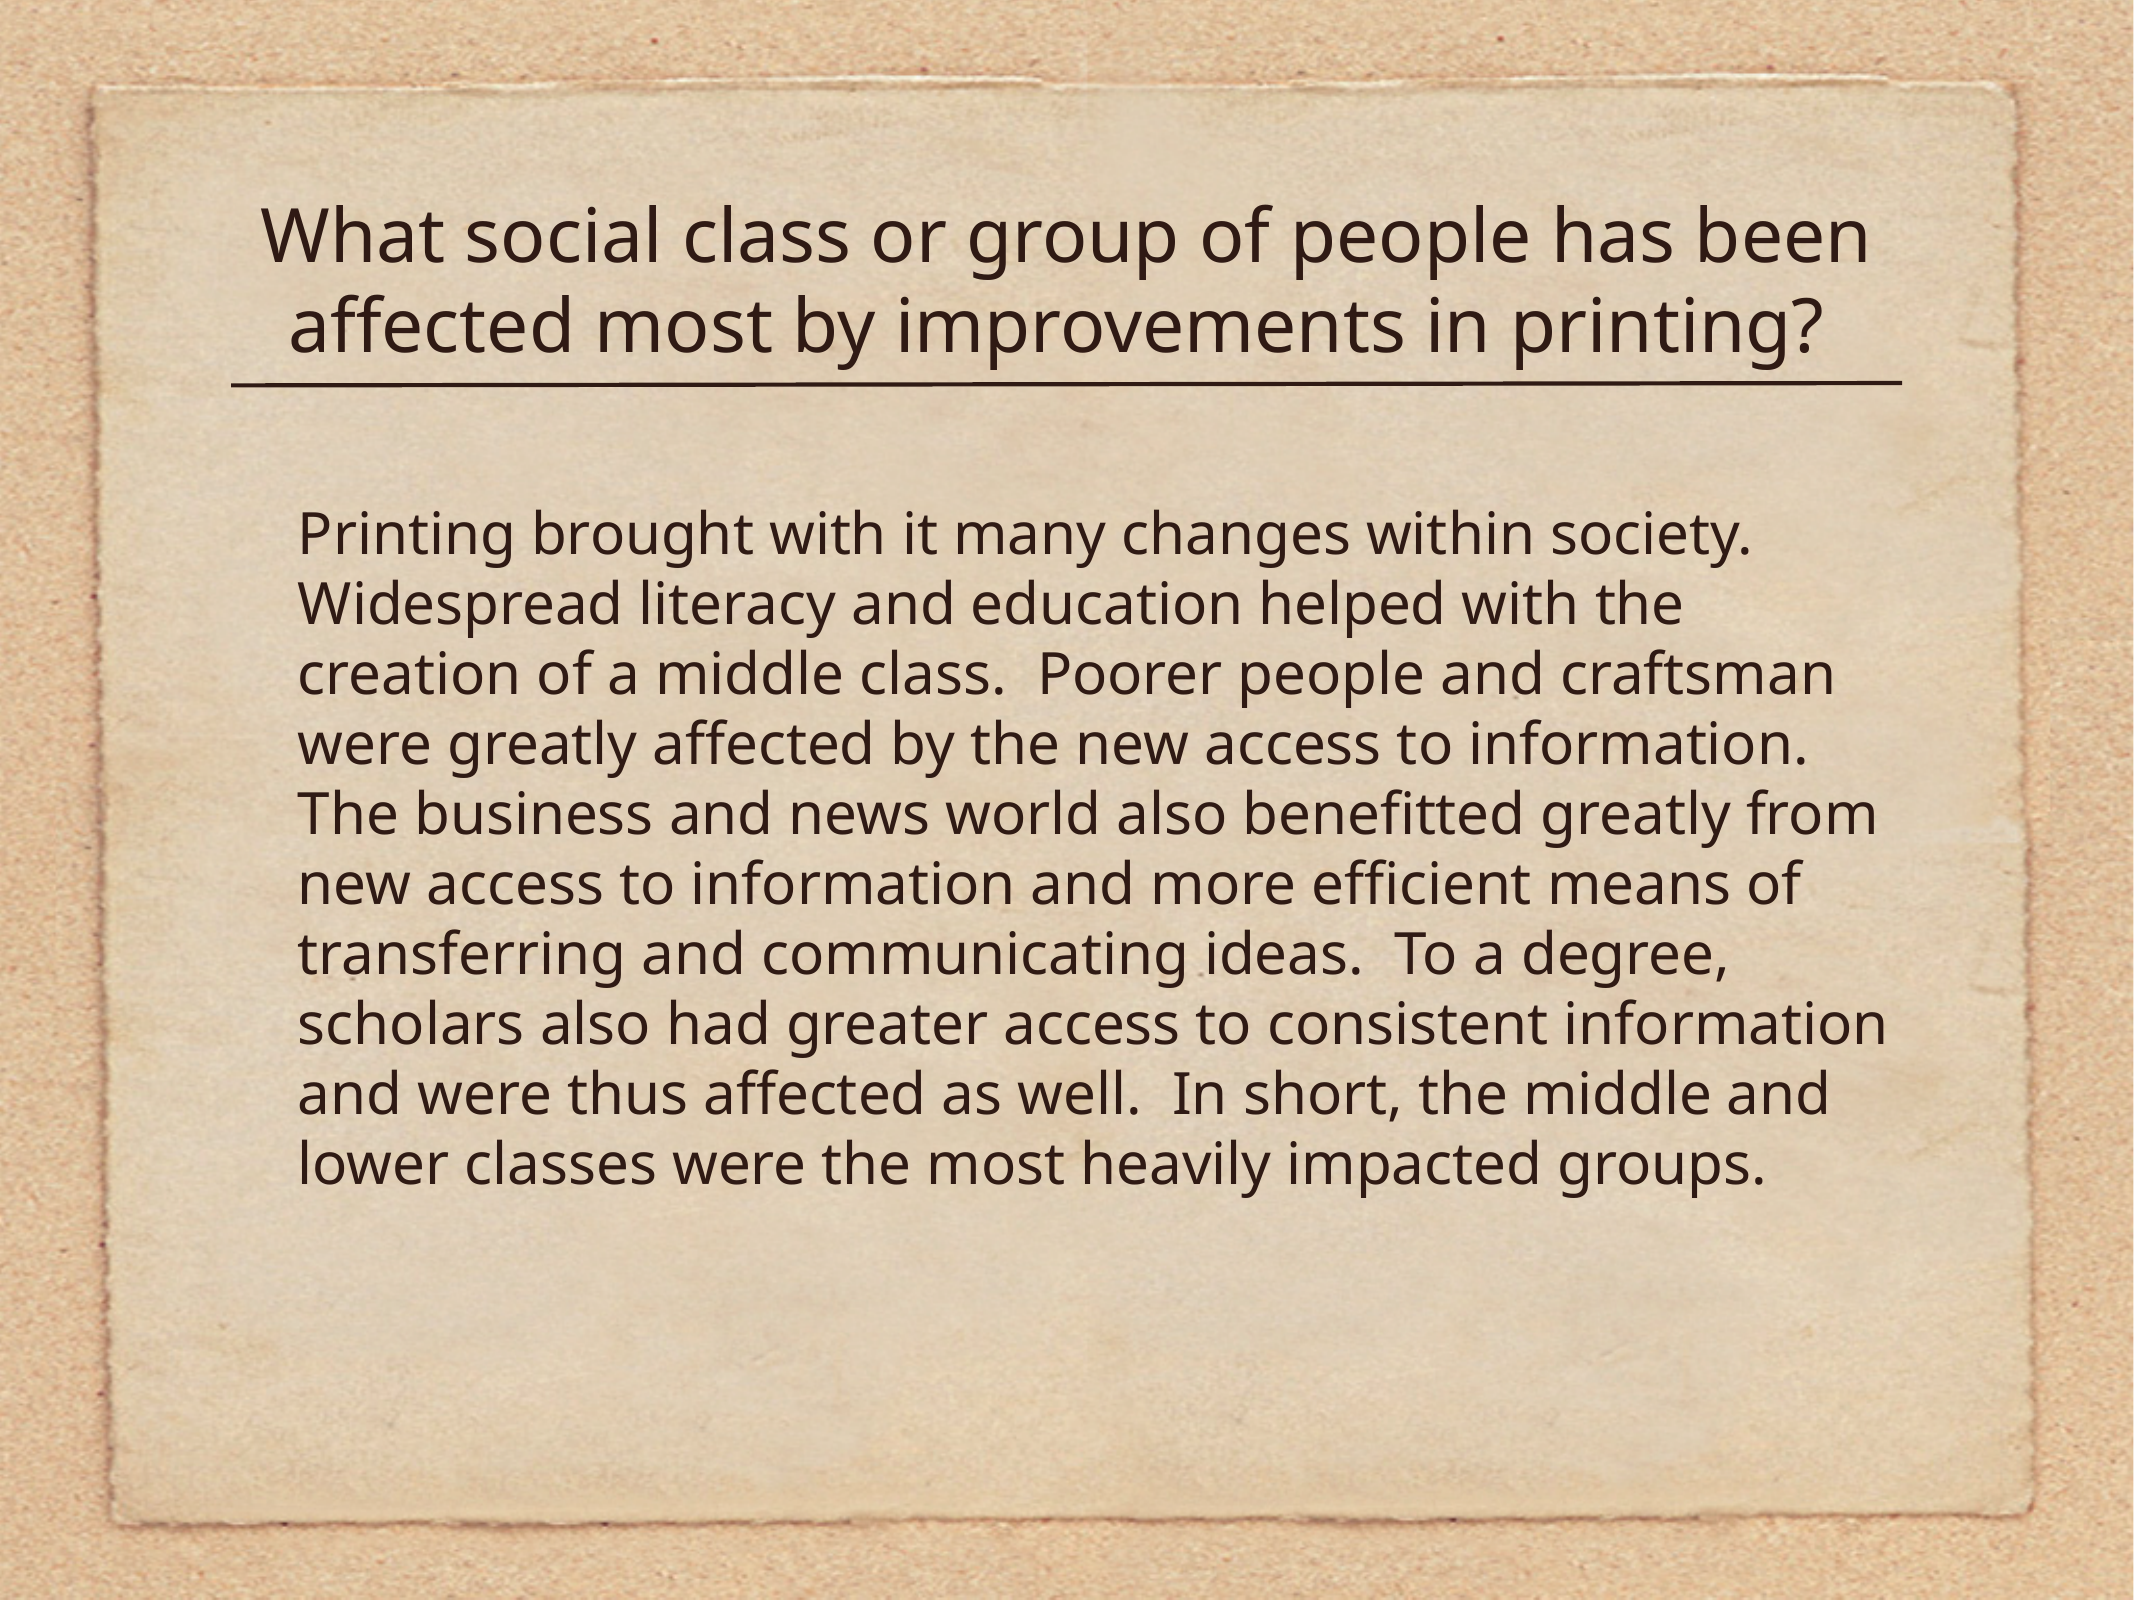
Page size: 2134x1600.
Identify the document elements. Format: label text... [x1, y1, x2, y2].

text_box Printing brought with it many changes within society. Widespread literacy and education helped with the creation of a middle class. Poorer people and craftsman were greatly affected by the new access to information. The business and news world also benefitted greatly from new access to information and more efficient means of transferring and communicating ideas. To a degree, scholars also had greater access to consistent information and were thus affected as well. In short, the middle and lower classes were the most heavily impacted groups. [241, 662, 1913, 1030]
picture [0, 0, 2134, 1600]
title What social class or group of people has been affected most by improvements in printing? [207, 103, 1926, 451]
